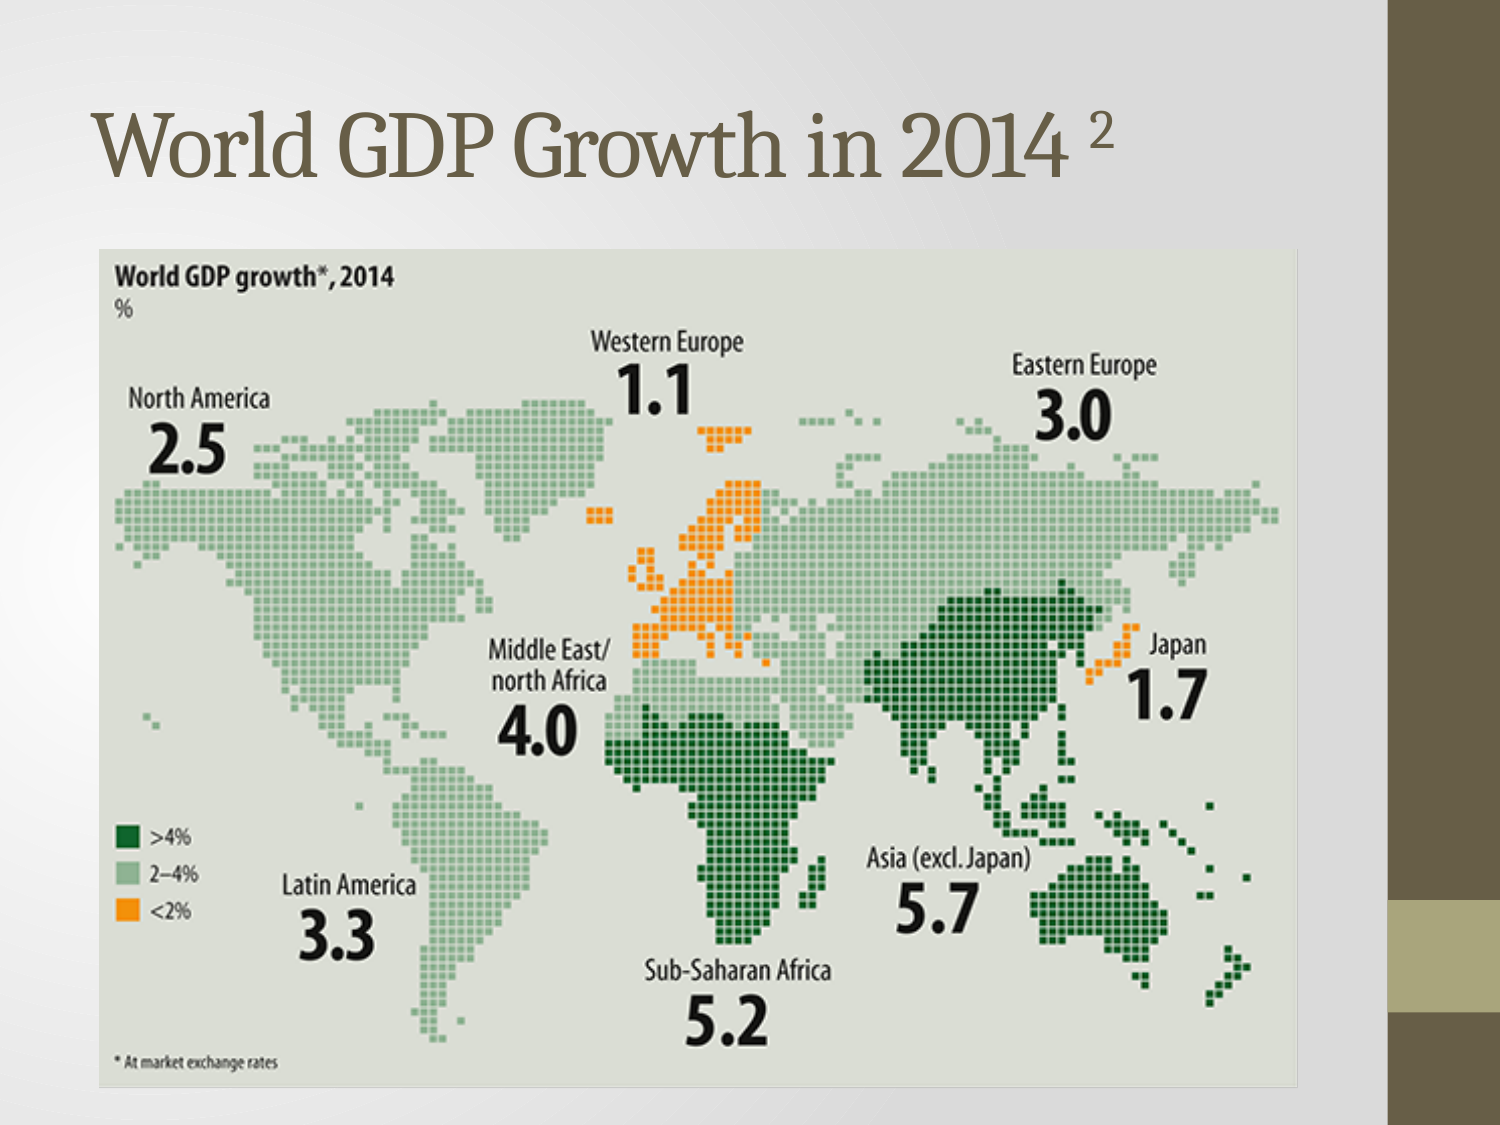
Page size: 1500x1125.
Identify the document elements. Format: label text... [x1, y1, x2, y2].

title World GDP Growth in 2014 2 [75, 45, 1325, 233]
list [99, 249, 1301, 1091]
